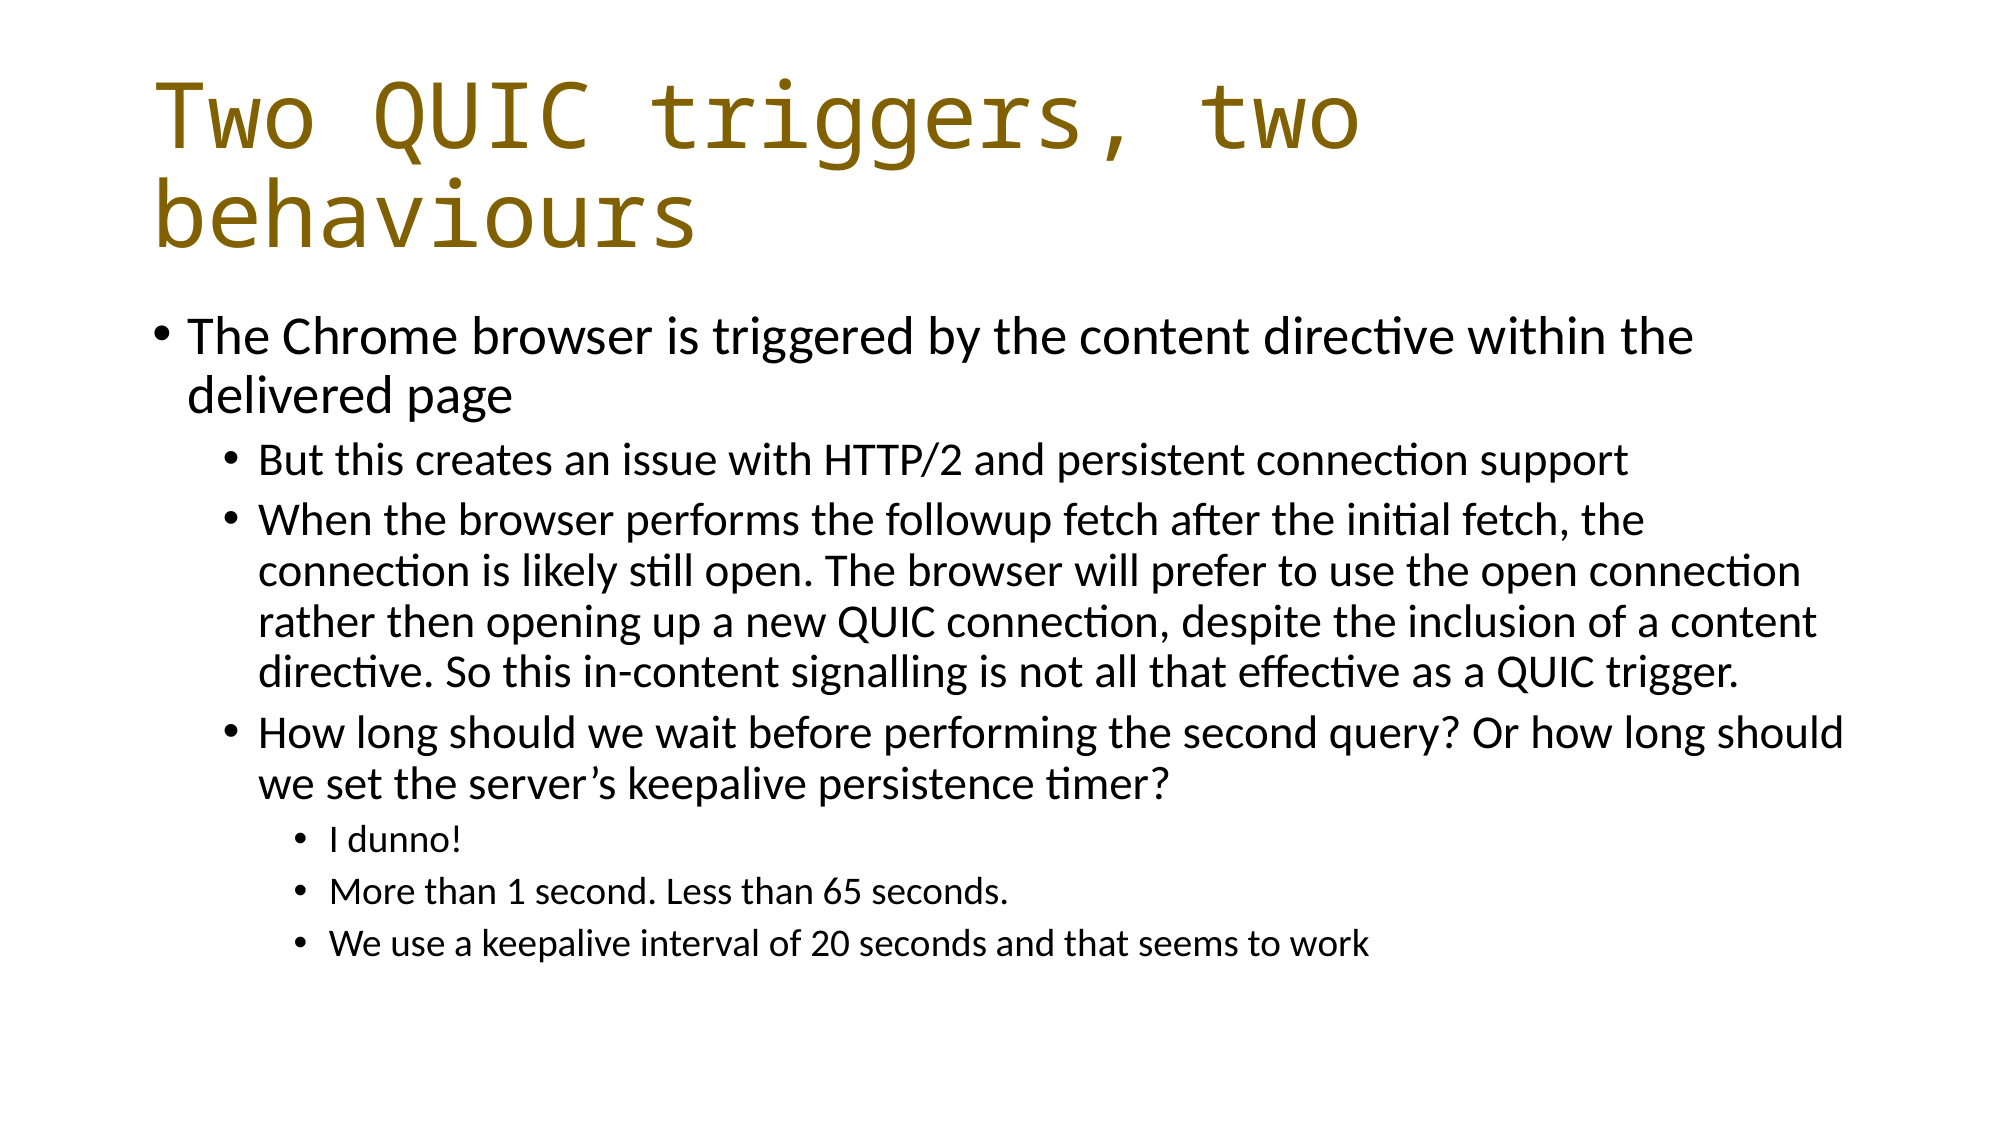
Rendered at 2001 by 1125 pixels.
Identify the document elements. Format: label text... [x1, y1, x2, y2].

list The Chrome browser is triggered by the content directive within the delivered page But this creates an issue with HTTP/2 and persistent connection support When the browser performs the followup fetch after the initial fetch, the connection is likely still open. The browser will prefer to use the open connection rather then opening up a new QUIC connection, despite the inclusion of a content directive. So this in-content signalling is not all that effective as a QUIC trigger. How long should we wait before performing the second query? Or how long should we set the server’s keepalive persistence timer? I dunno! More than 1 second. Less than 65 seconds. We use a keepalive interval of 20 seconds and that seems to work [137, 299, 1863, 1014]
title Two QUIC triggers, two behaviours [137, 59, 1863, 278]
